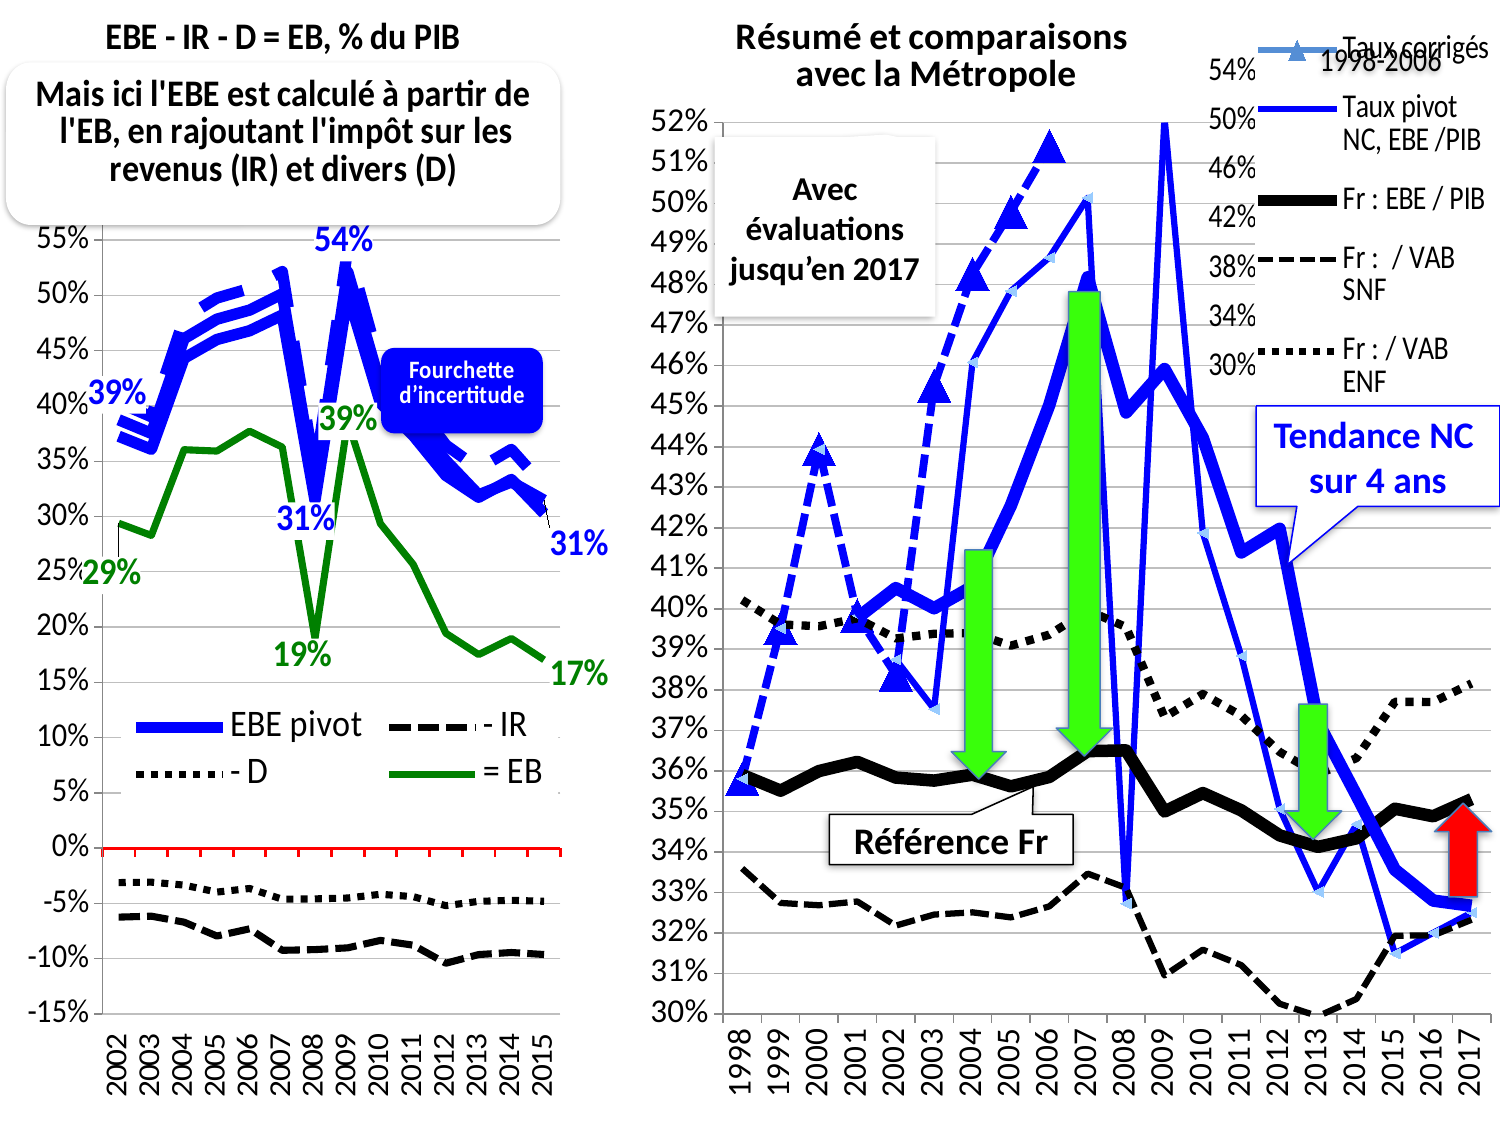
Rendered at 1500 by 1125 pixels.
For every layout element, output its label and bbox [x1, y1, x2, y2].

chart [622, 7, 1492, 1108]
chart [0, 9, 609, 1108]
